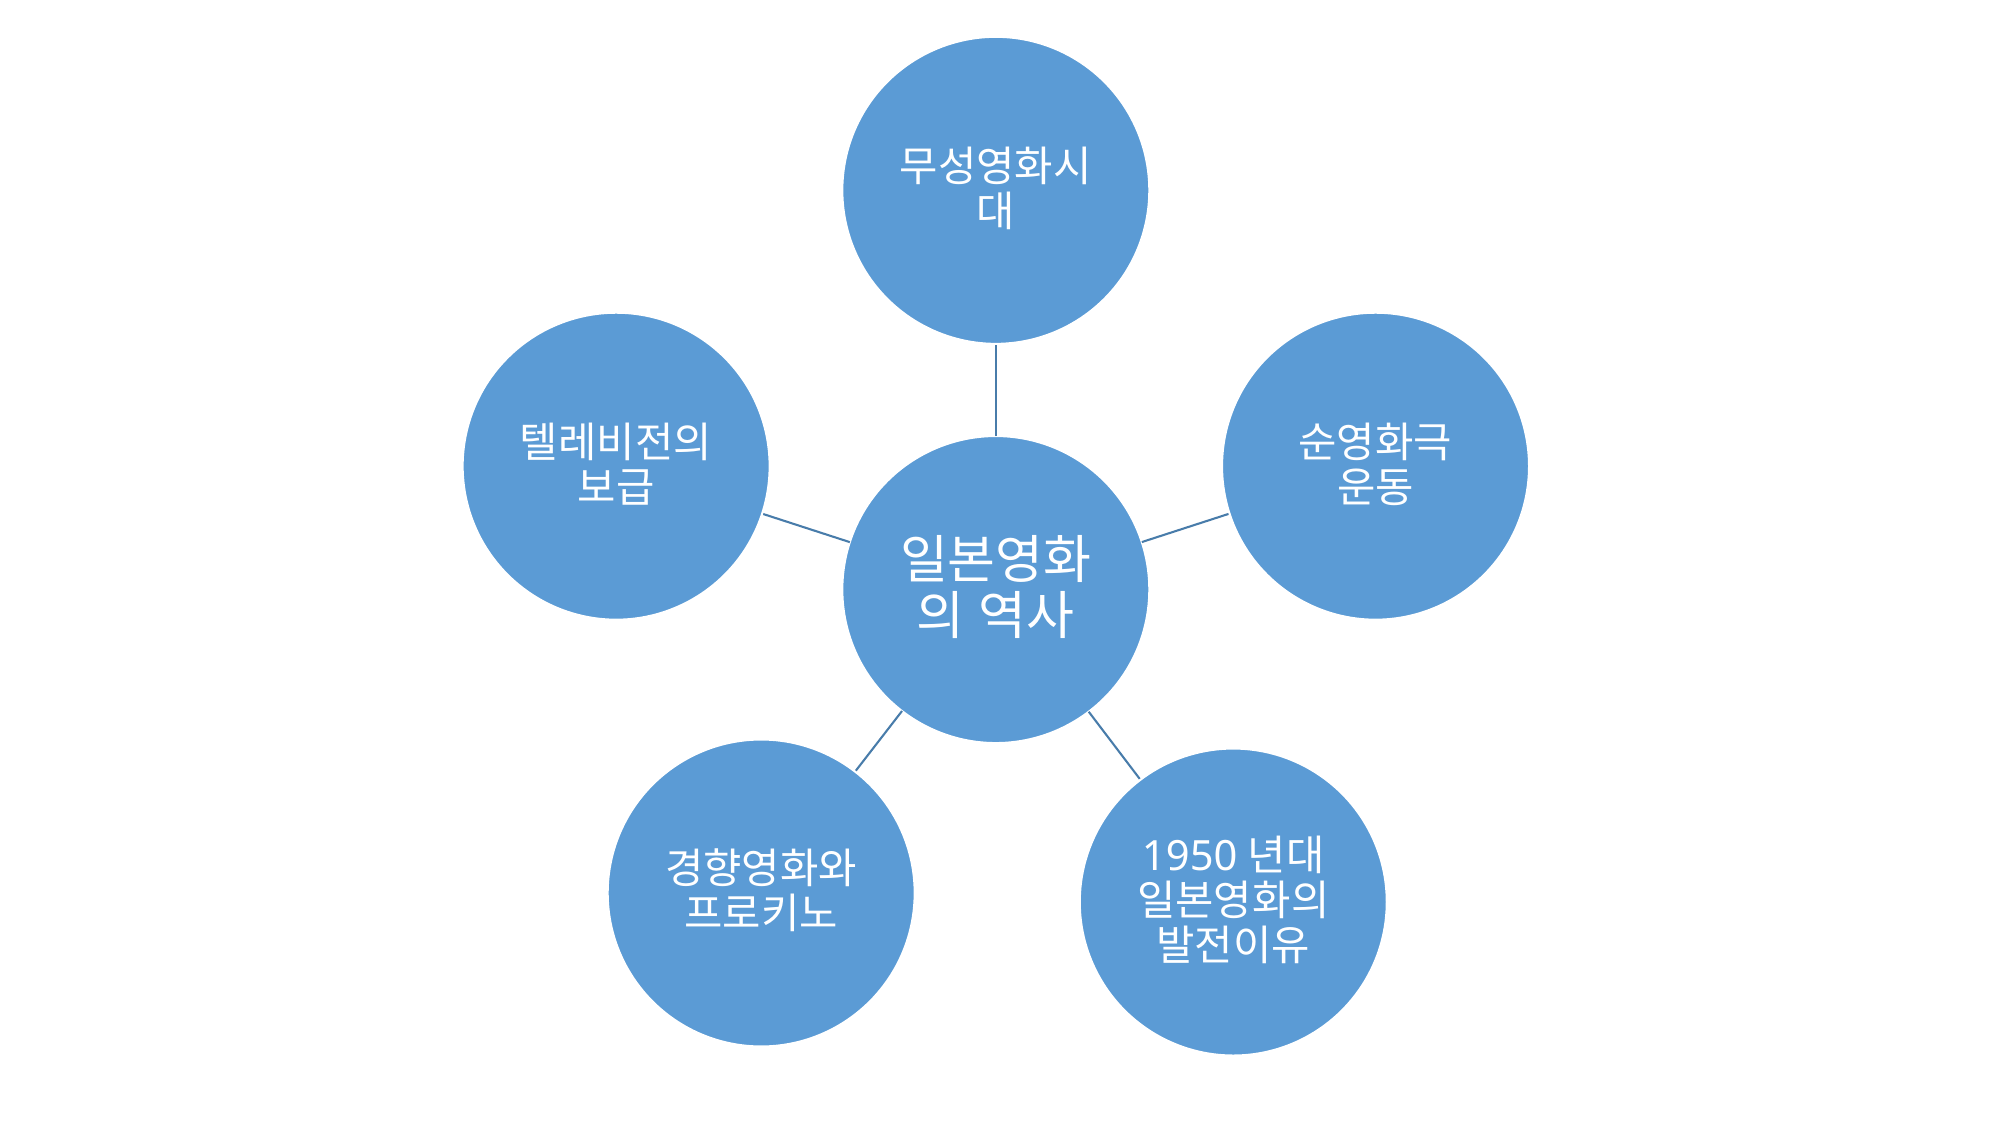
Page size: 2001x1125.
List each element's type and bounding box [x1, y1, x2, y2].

list [38, 36, 1953, 1067]
